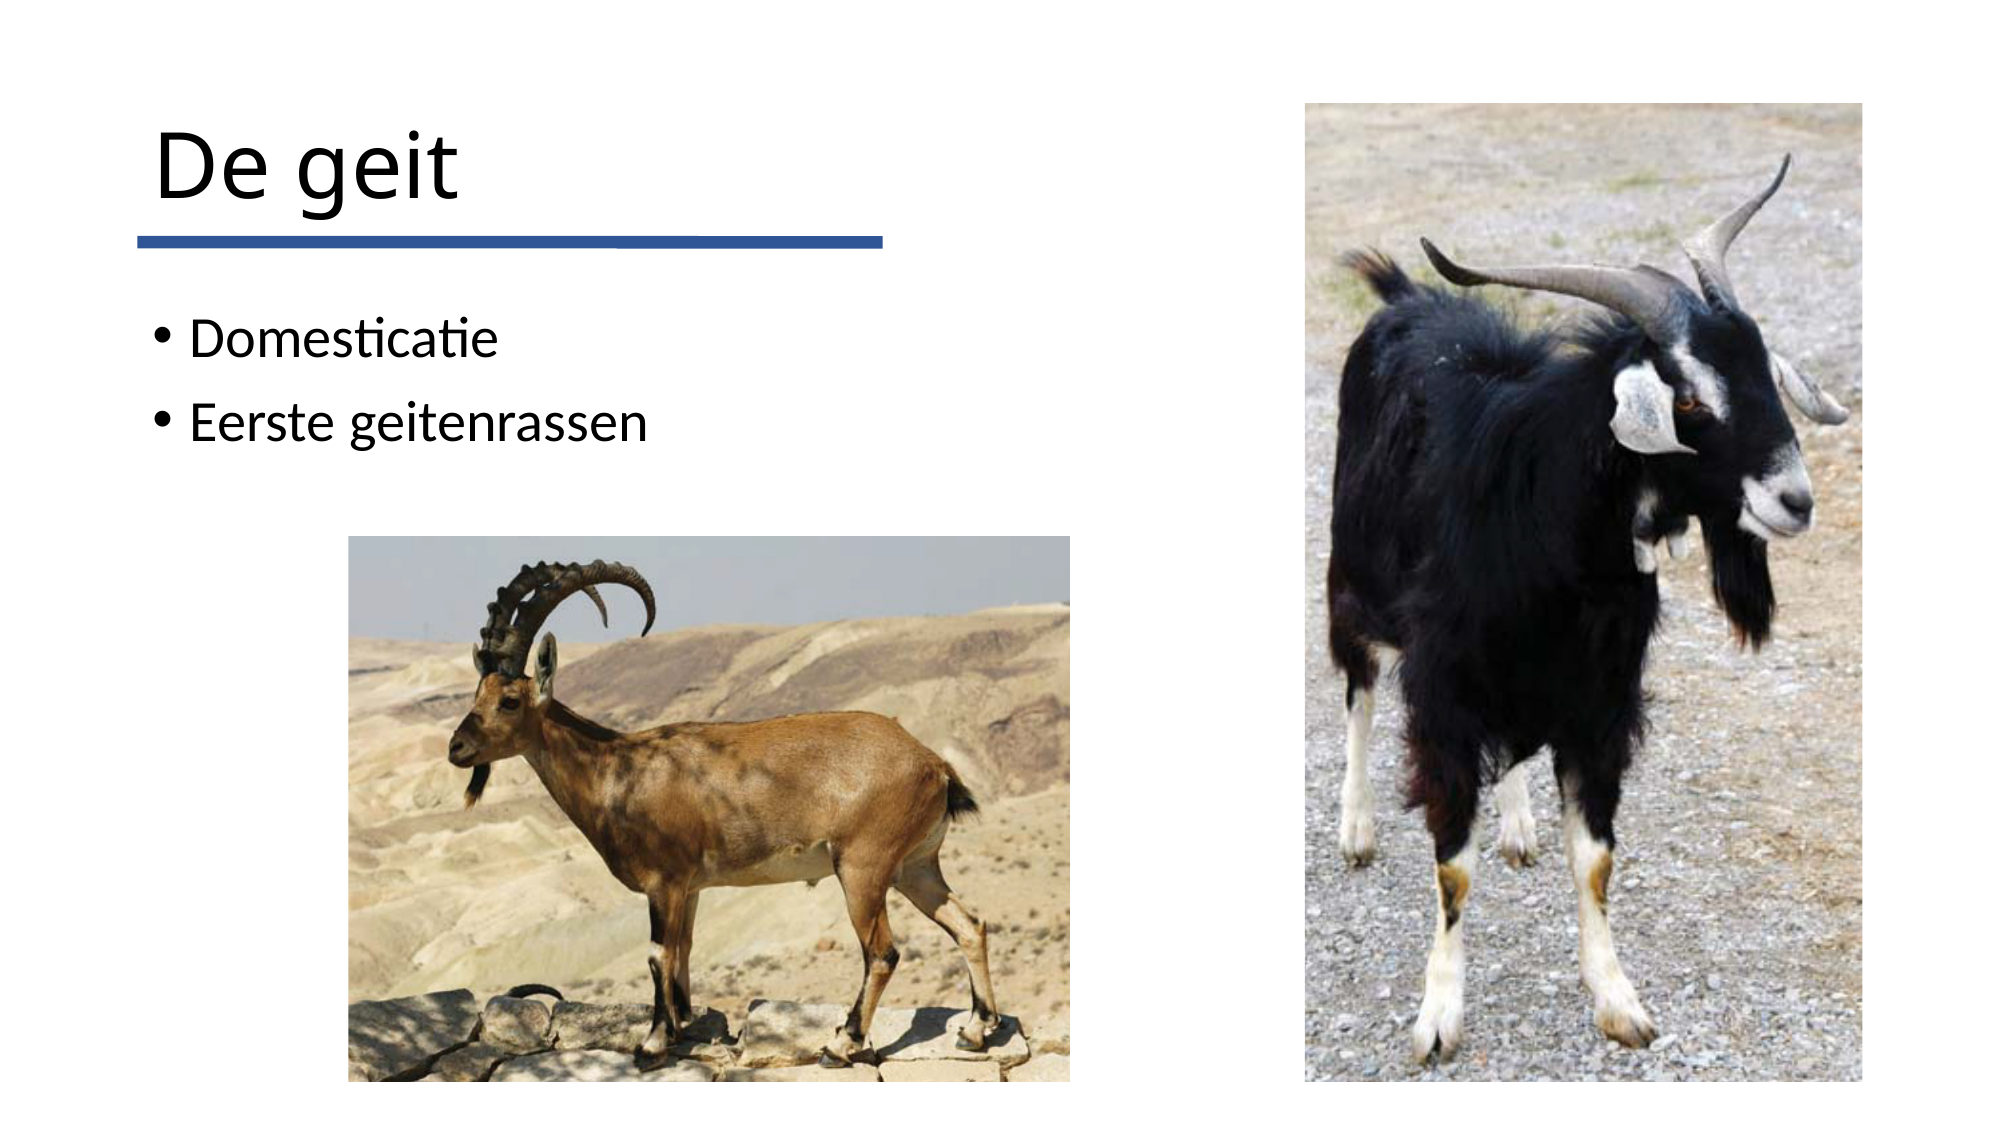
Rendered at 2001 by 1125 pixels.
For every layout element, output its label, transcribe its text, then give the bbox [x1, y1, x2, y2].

list Domesticatie Eerste geitenrassen [137, 299, 1304, 1014]
picture [1304, 103, 1863, 1082]
picture [348, 536, 1070, 1082]
title De geit [137, 59, 1863, 278]
